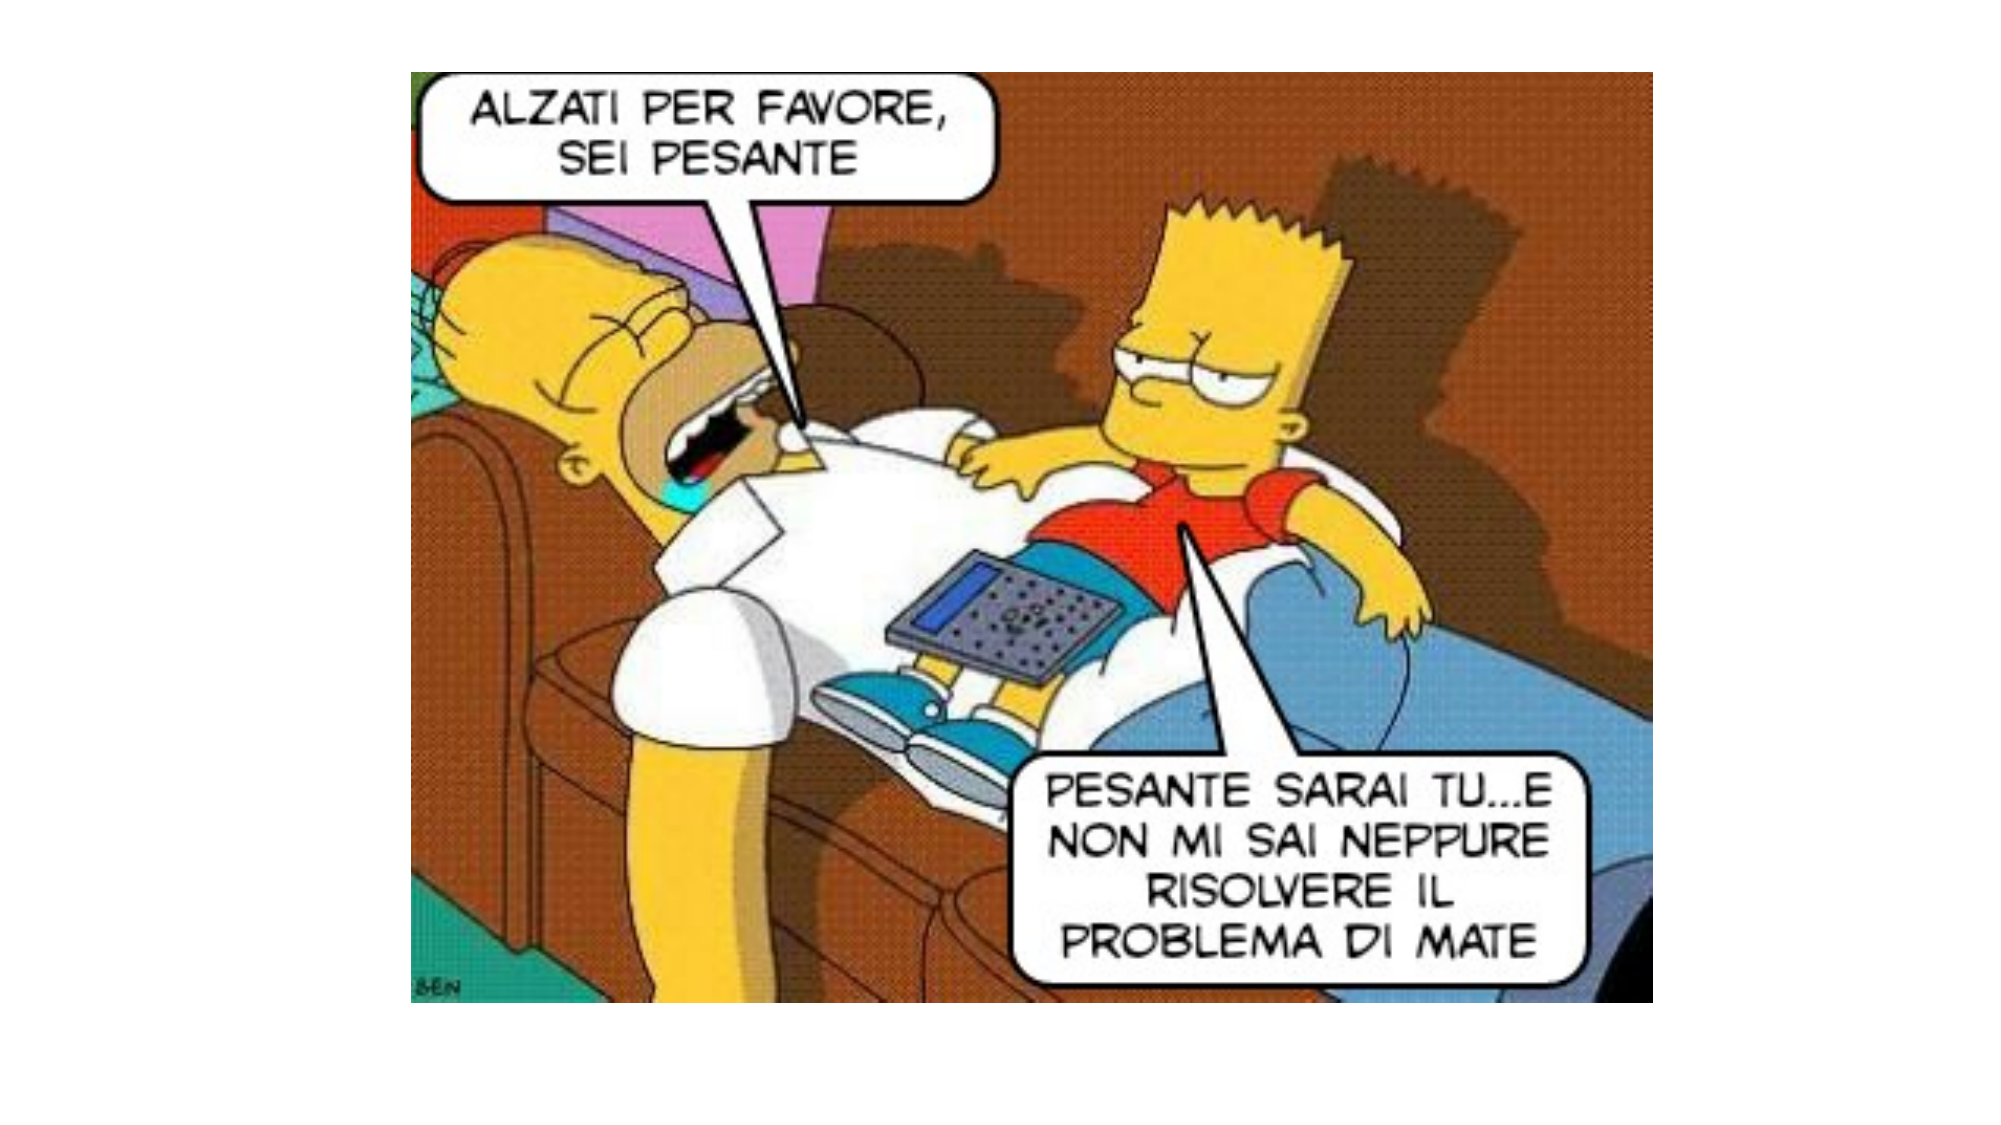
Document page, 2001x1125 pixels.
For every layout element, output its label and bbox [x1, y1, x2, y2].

list [411, 72, 1653, 1003]
